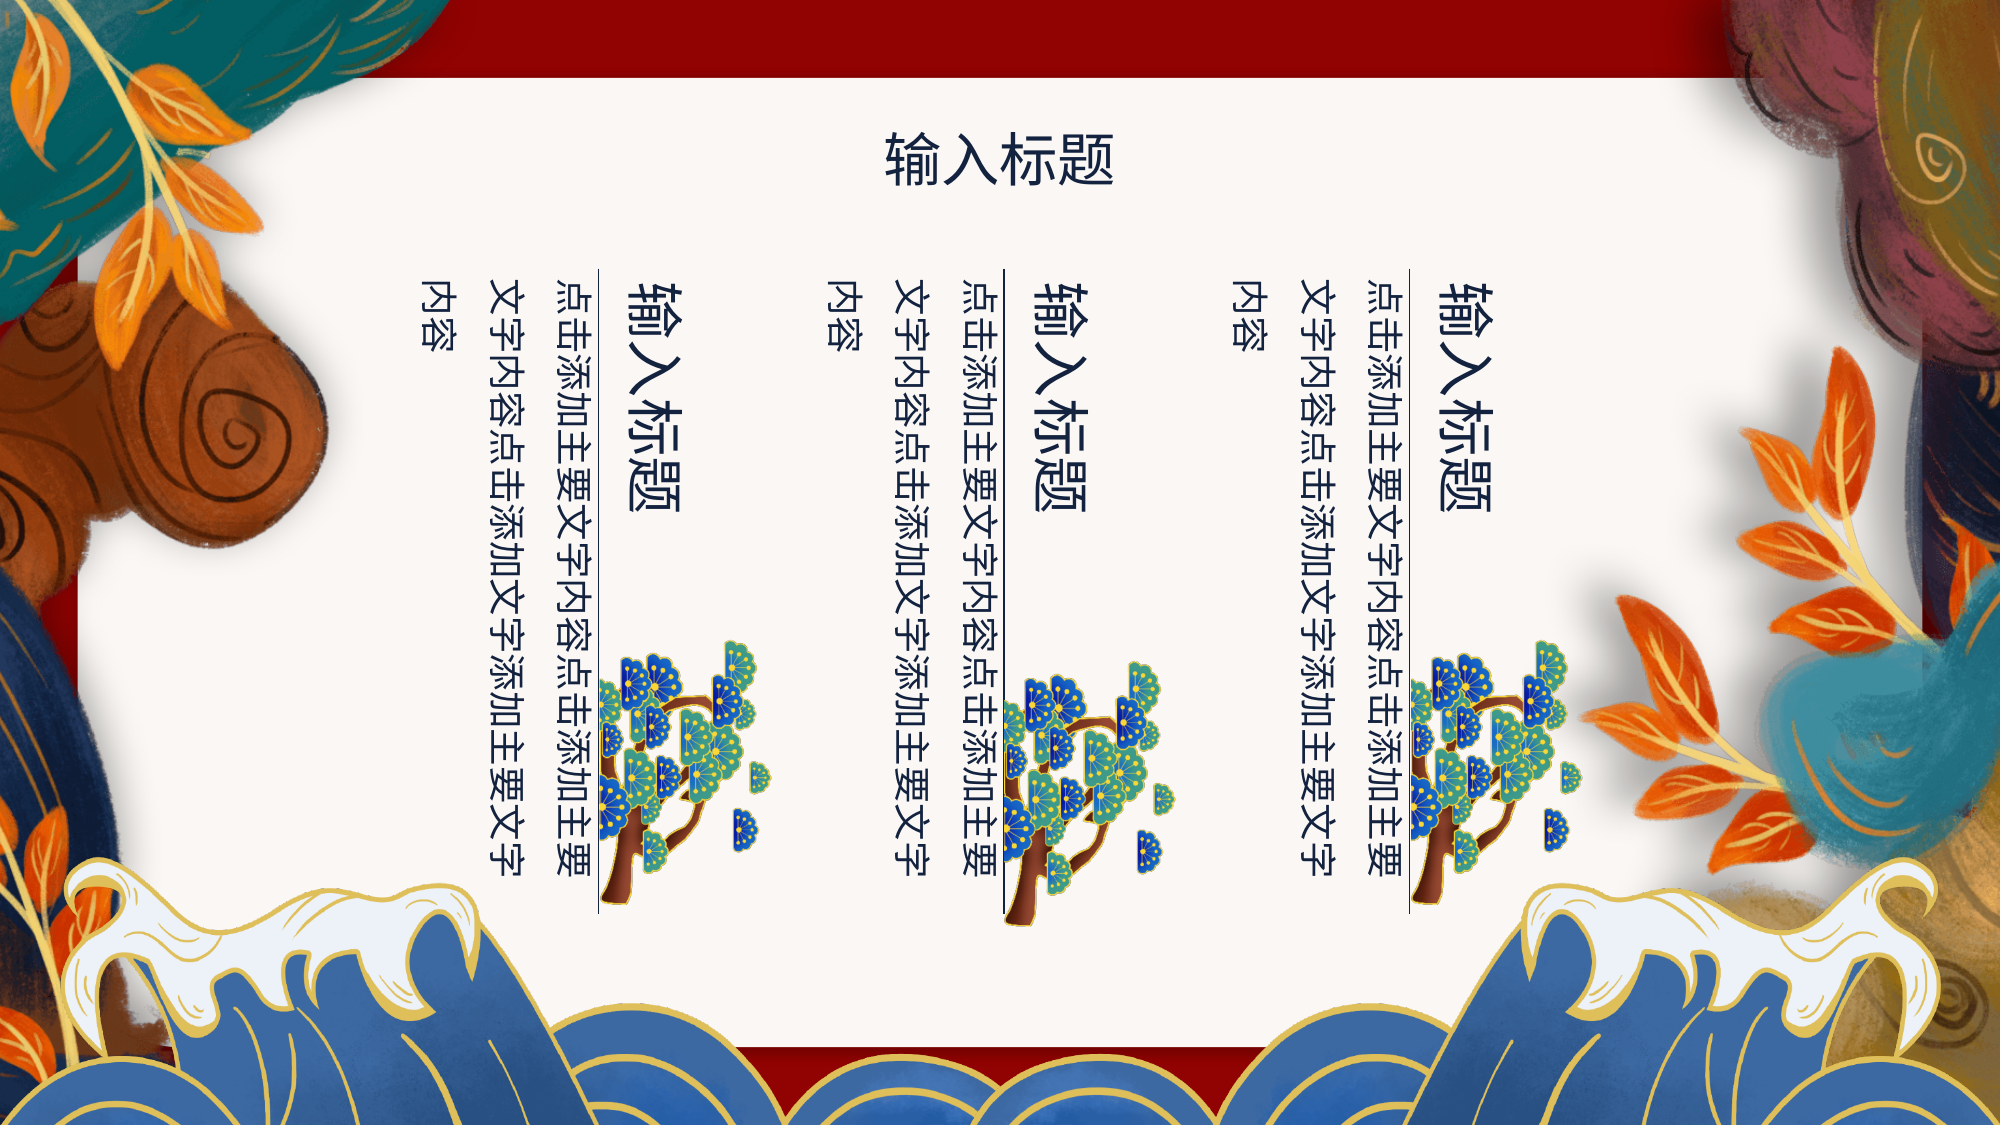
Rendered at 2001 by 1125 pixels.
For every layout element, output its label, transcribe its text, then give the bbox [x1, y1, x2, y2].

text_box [867, 263, 1105, 927]
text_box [1272, 263, 1511, 927]
text_box 输入标题 [868, 115, 1132, 201]
picture [0, 0, 2001, 1125]
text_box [461, 263, 700, 927]
